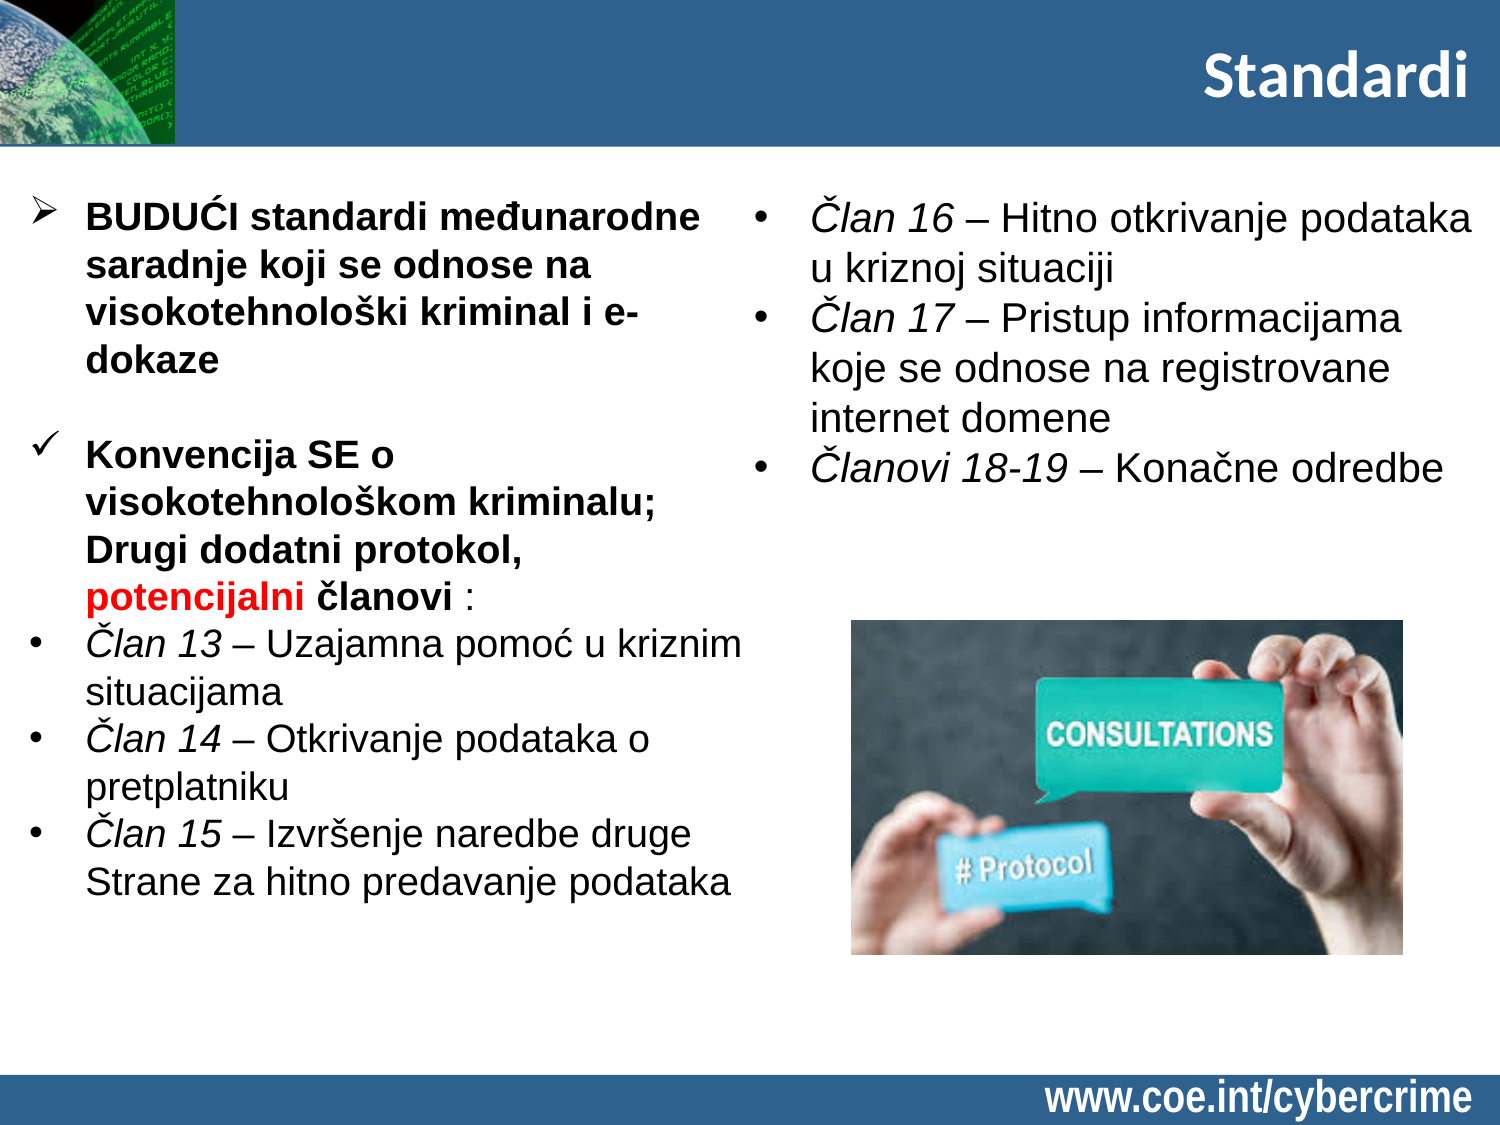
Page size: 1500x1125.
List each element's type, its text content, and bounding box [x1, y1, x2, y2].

text_box www.coe.int/cybercrime [1030, 1059, 1500, 1125]
text_box Standardi [177, 0, 1500, 149]
text_box Član 16 – Hitno otkrivanje podataka u kriznoj situaciji Član 17 – Pristup informacijama koje se odnose na registrovane internet domene Članovi 18-19 – Konačne odredbe [739, 183, 1490, 499]
picture [850, 620, 1403, 956]
text_box BUDUĆI standardi međunarodne saradnje koji se odnose na visokotehnološki kriminal i e-dokaze Konvencija SE o visokotehnološkom kriminalu; Drugi dodatni protokol, potencijalni članovi : Član 13 – Uzajamna pomoć u kriznim situacijama Član 14 – Otkrivanje podataka o pretplatniku Član 15 – Izvršenje naredbe druge Strane za hitno predavanje podataka [14, 183, 765, 911]
picture [0, 0, 175, 144]
text_box [0, 1073, 1030, 1125]
